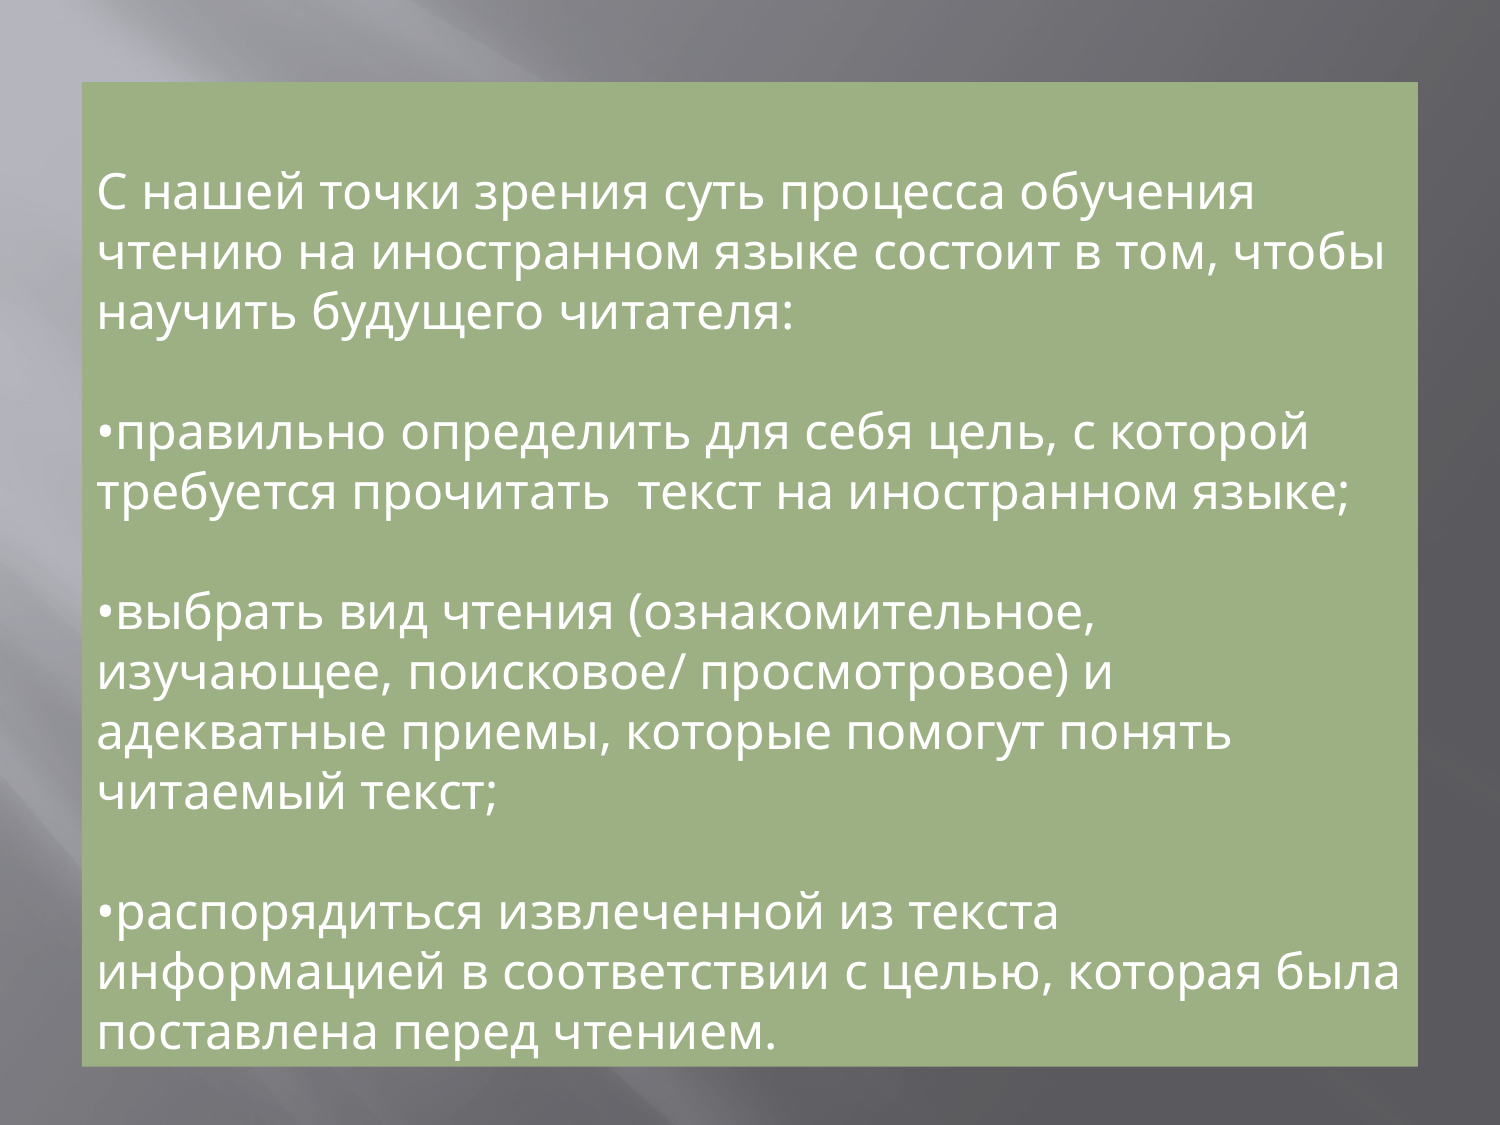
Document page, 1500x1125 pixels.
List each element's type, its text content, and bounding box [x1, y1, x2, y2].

text_box С нашей точки зрения суть процесса обучения чтению на иностранном языке состоит в том, чтобы научить будущего читателя: •правильно определить для себя цель, с которой требуется прочитать текст на иностранном языке; •выбрать вид чтения (ознакомительное, изучающее, поисковое/ просмотровое) и адекватные приемы, которые помогут понять читаемый текст; •распорядиться извлеченной из текста информацией в соответствии с целью, которая была поставлена перед чтением. [81, 82, 1418, 1067]
